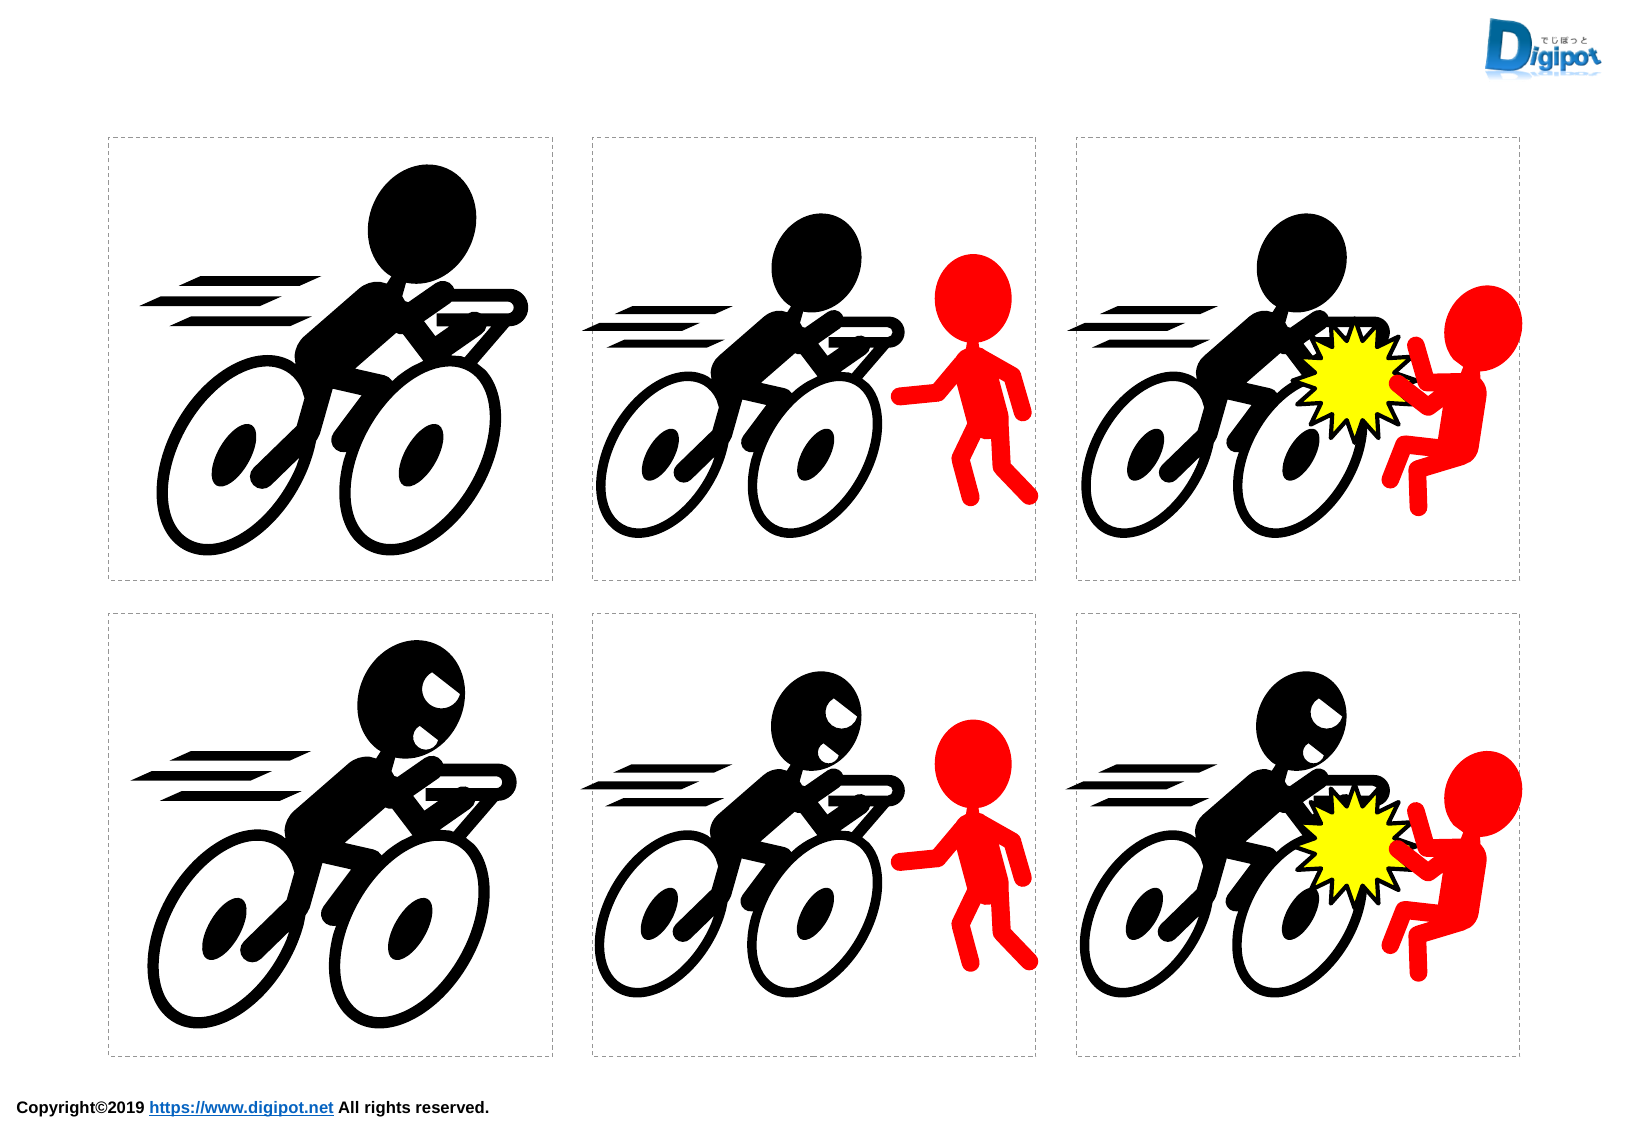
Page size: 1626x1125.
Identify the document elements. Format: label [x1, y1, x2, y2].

text_box [147, 640, 517, 1029]
text_box [1065, 671, 1498, 998]
text_box [139, 296, 282, 307]
text_box [1067, 213, 1498, 538]
text_box [156, 164, 529, 556]
picture [1485, 18, 1602, 82]
text_box [130, 771, 272, 781]
text_box [581, 213, 1039, 538]
text_box [580, 671, 1039, 998]
